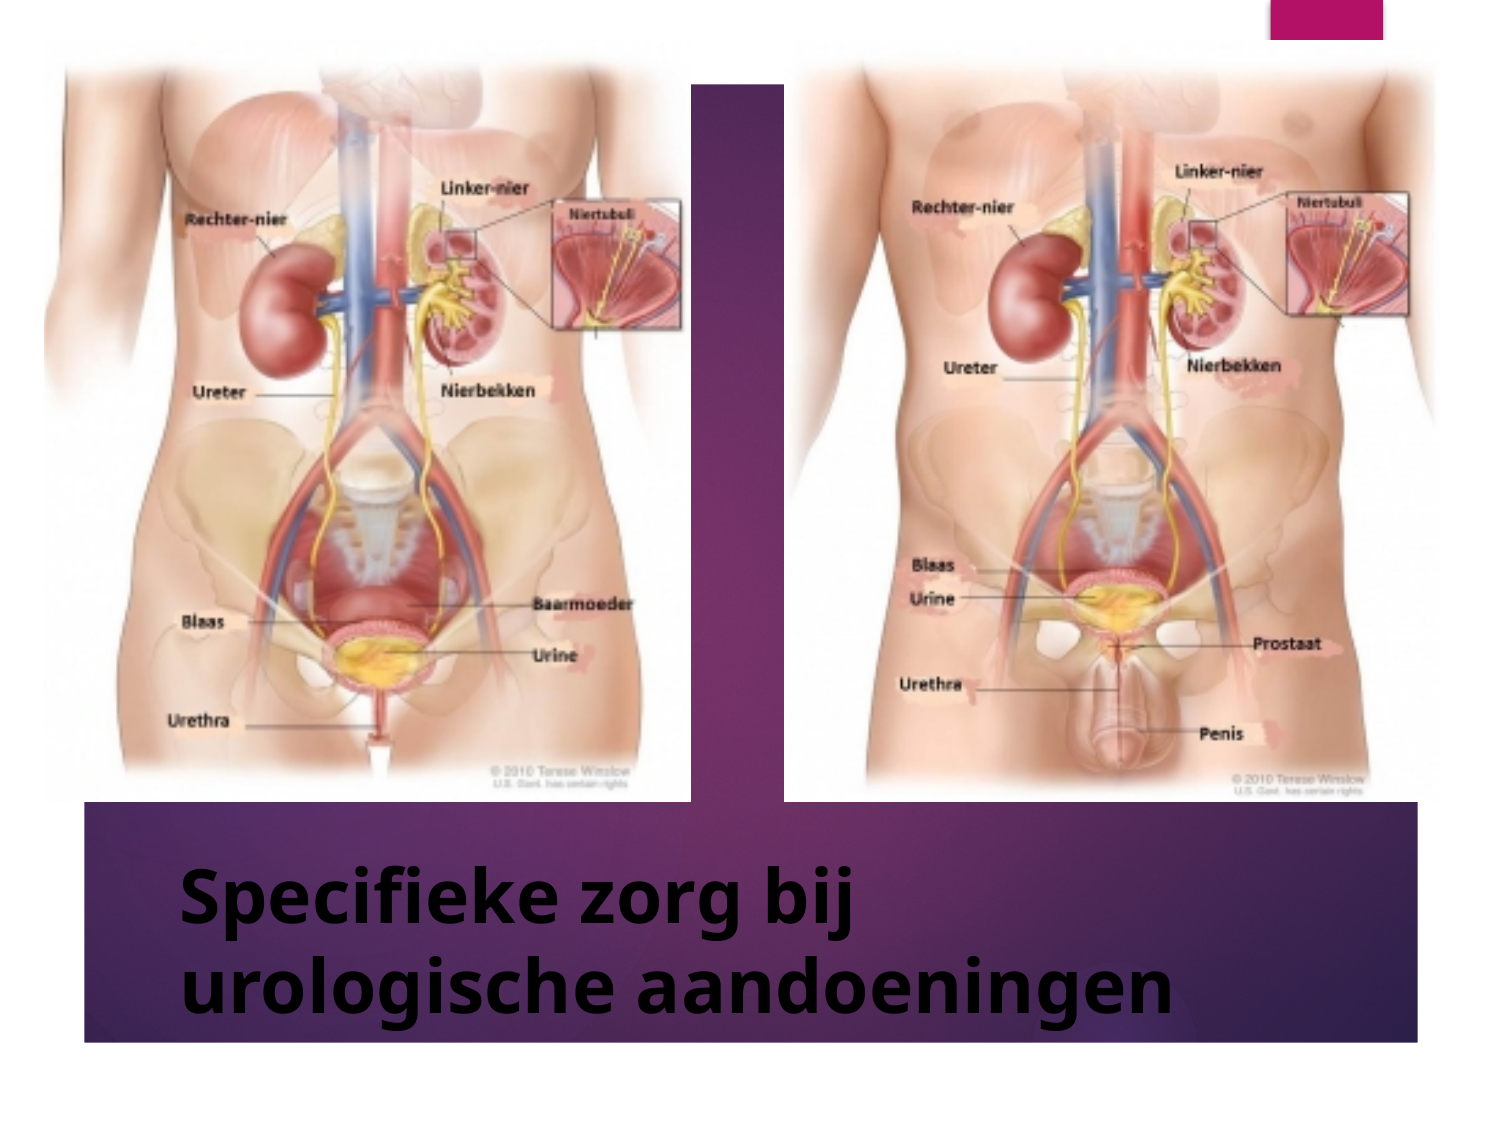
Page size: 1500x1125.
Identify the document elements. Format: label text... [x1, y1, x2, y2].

picture [44, 40, 691, 802]
title Specifieke zorg bij urologische aandoeningen [134, 816, 1312, 1037]
picture [783, 40, 1441, 802]
